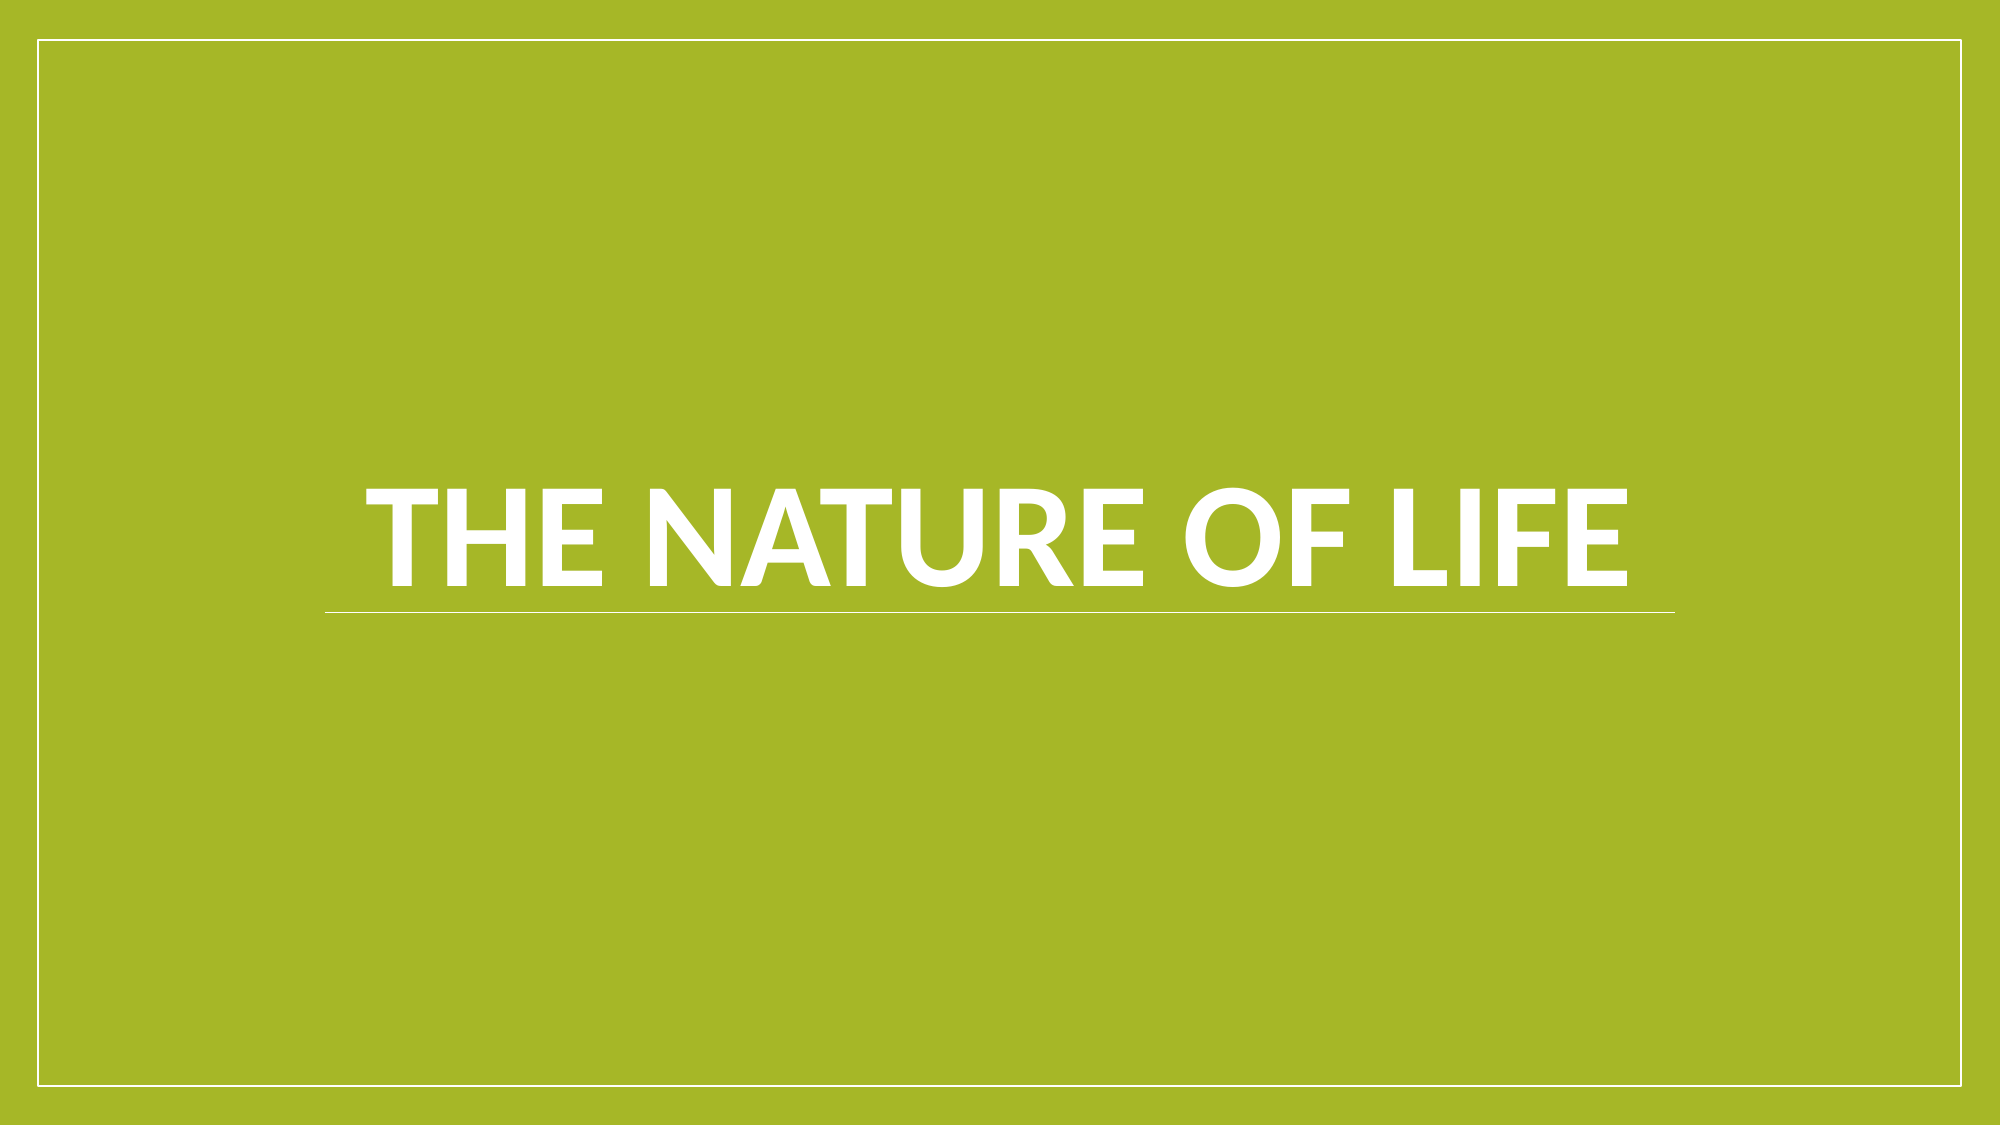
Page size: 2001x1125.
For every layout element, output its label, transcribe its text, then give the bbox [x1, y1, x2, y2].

title The nature of life [182, 144, 1818, 625]
